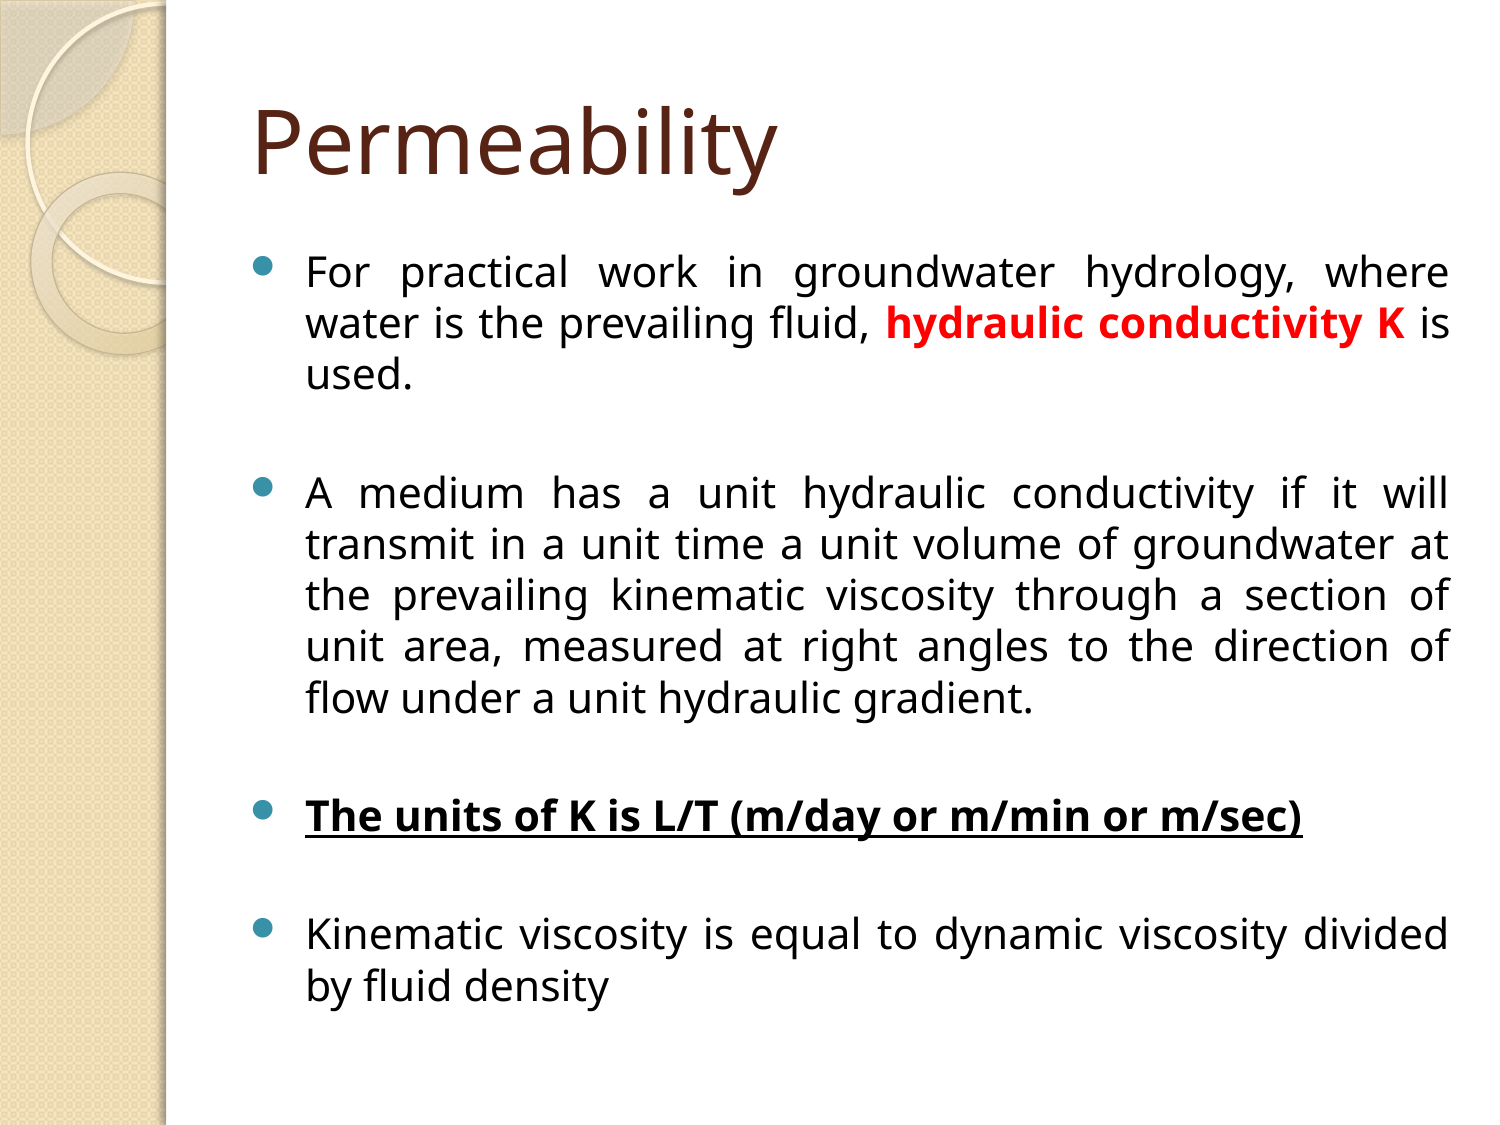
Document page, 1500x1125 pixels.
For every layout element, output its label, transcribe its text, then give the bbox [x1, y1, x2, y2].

title Permeability [235, 45, 1466, 233]
list For practical work in groundwater hydrology, where water is the prevailing fluid, hydraulic conductivity K is used. A medium has a unit hydraulic conductivity if it will transmit in a unit time a unit volume of groundwater at the prevailing kinematic viscosity through a section of unit area, measured at right angles to the direction of flow under a unit hydraulic gradient. The units of K is L/T (m/day or m/min or m/sec) Kinematic viscosity is equal to dynamic viscosity divided by fluid density [235, 237, 1466, 1025]
